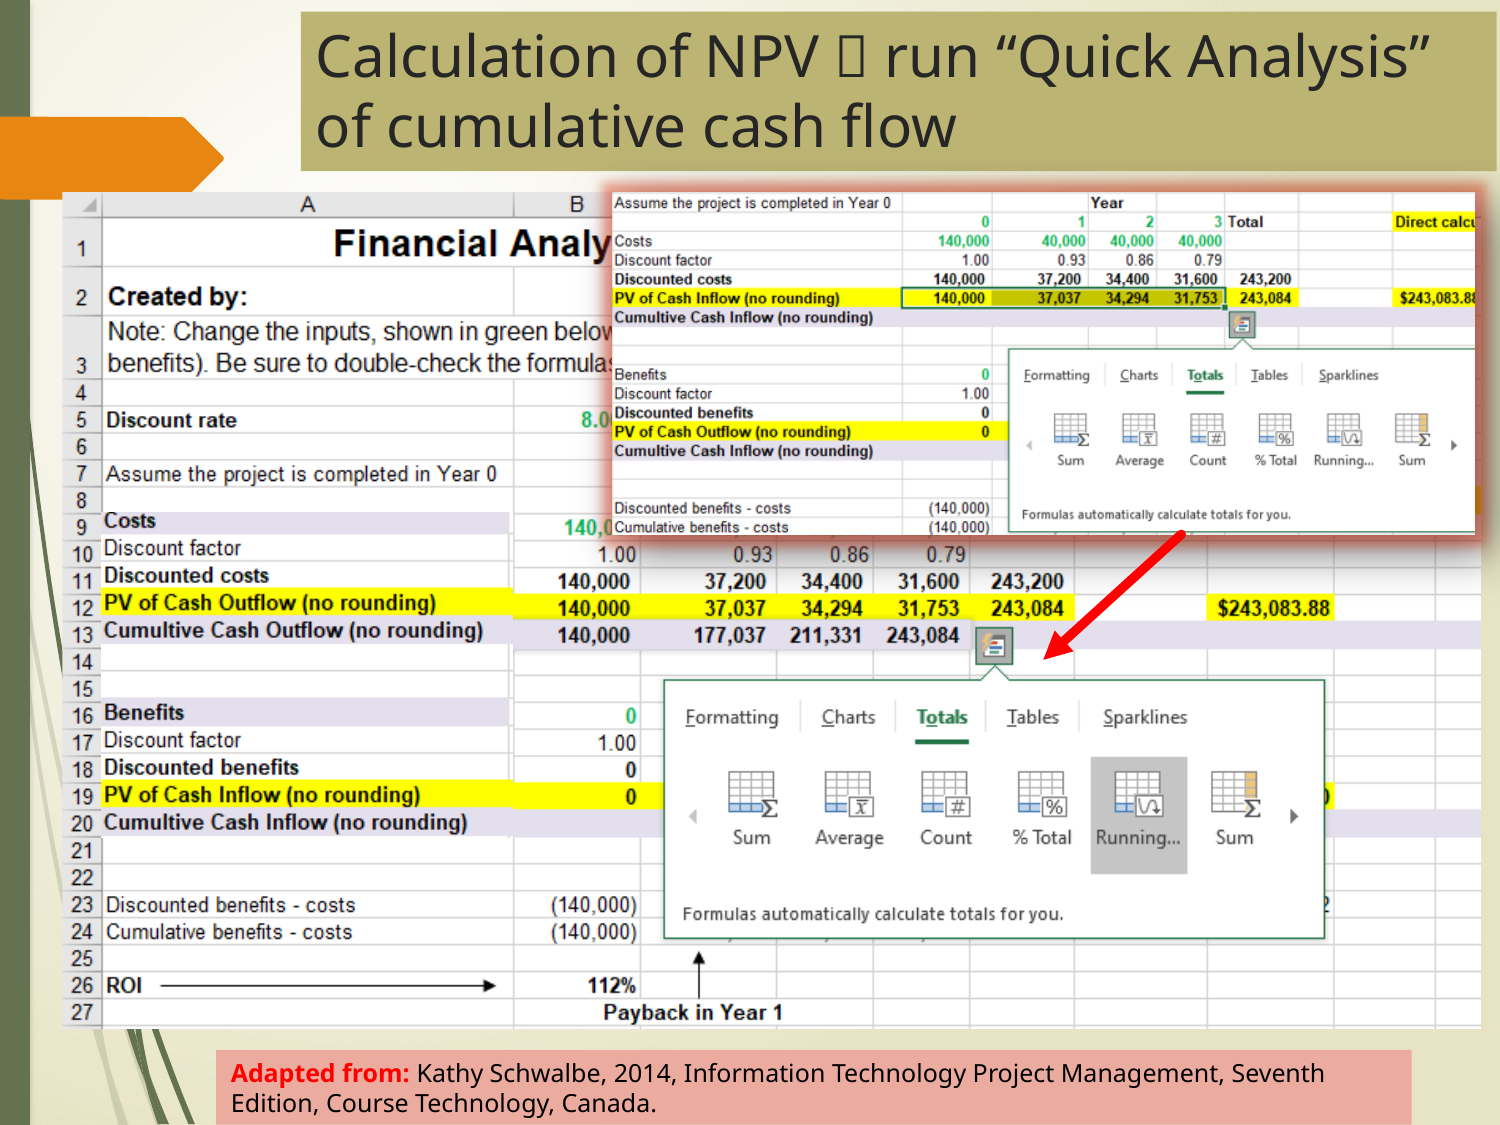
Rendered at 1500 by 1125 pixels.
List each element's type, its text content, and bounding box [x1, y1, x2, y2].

text_box Adapted from: Kathy Schwalbe, 2014, Information Technology Project Management, Seventh Edition, Course Technology, Canada. [216, 1049, 1412, 1125]
title Calculation of NPV  run “Quick Analysis” of cumulative cash flow [300, 11, 1497, 172]
picture [62, 192, 1482, 1029]
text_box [612, 192, 1475, 661]
